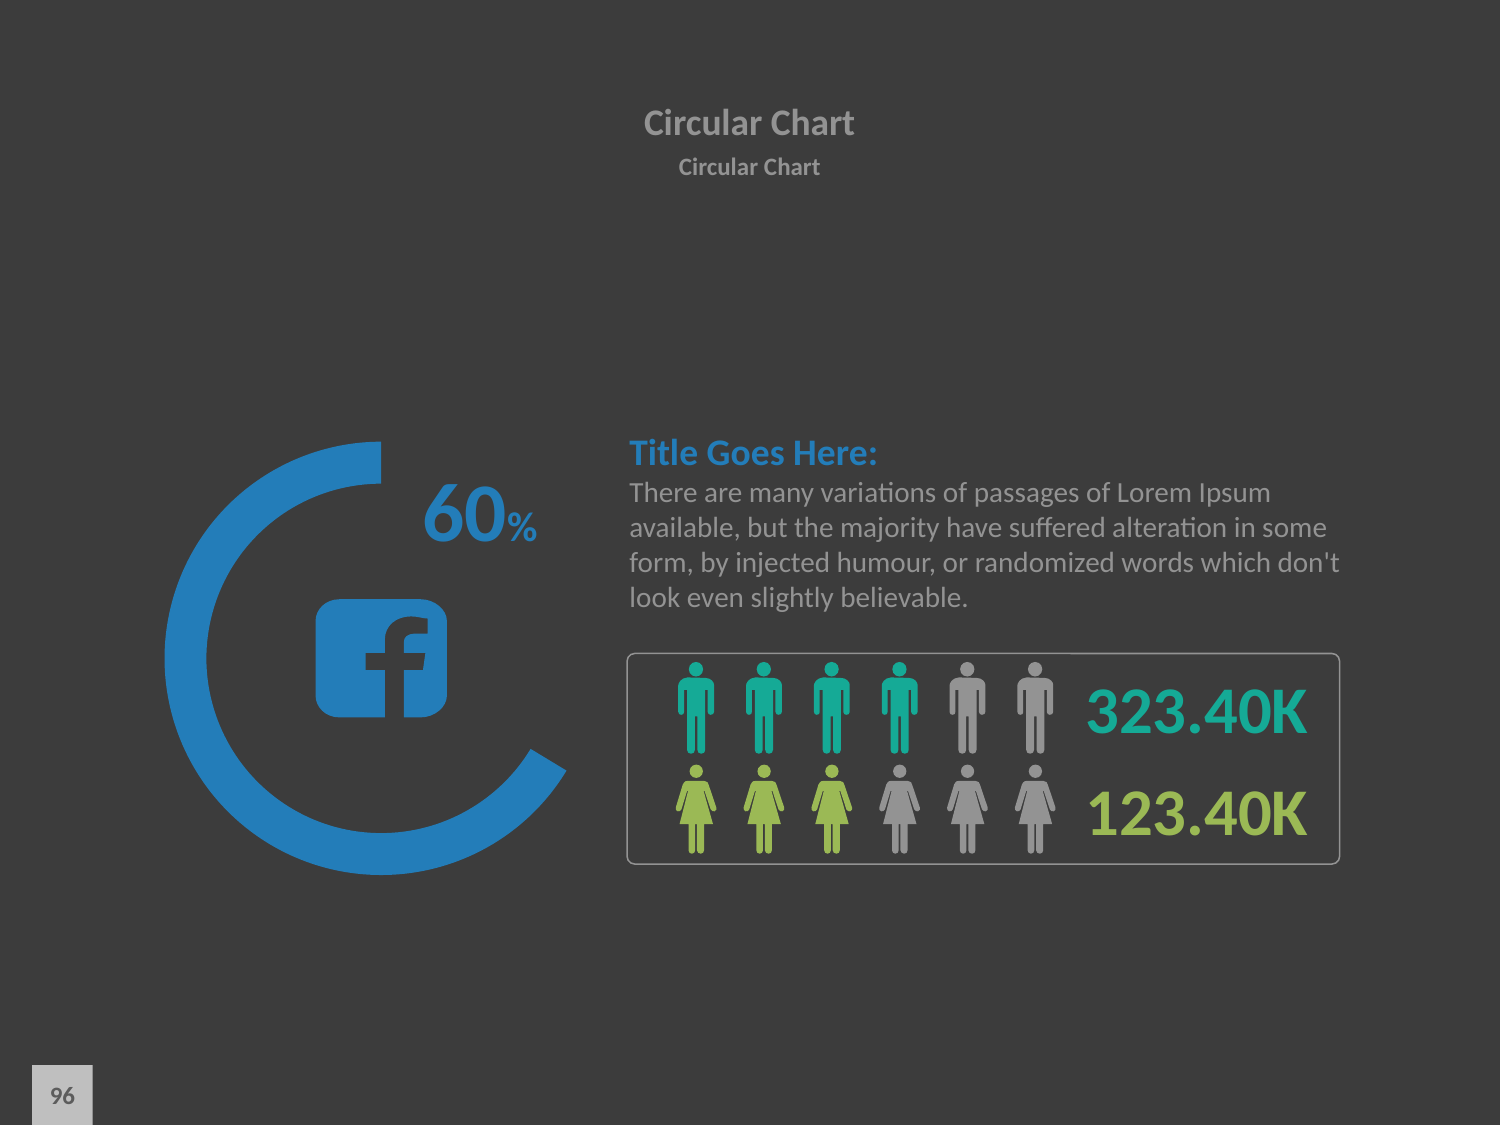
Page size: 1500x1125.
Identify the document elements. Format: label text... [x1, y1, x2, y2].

text_box Title Goes Here: There are many variations of passages of Lorem Ipsum available, but the majority have suffered alteration in some form, by injected humour, or randomized words which don't look even slightly believable. [614, 420, 1365, 621]
text_box 123.40K [1070, 761, 1324, 856]
list Circular Chart [412, 149, 1088, 183]
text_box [677, 661, 1054, 754]
text_box 60% [407, 451, 575, 566]
text_box [315, 599, 447, 718]
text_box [675, 764, 1057, 854]
text_box 323.40K [1070, 659, 1324, 755]
text_box [164, 441, 567, 876]
title Circular Chart [287, 91, 1213, 150]
text_box [627, 653, 1340, 865]
